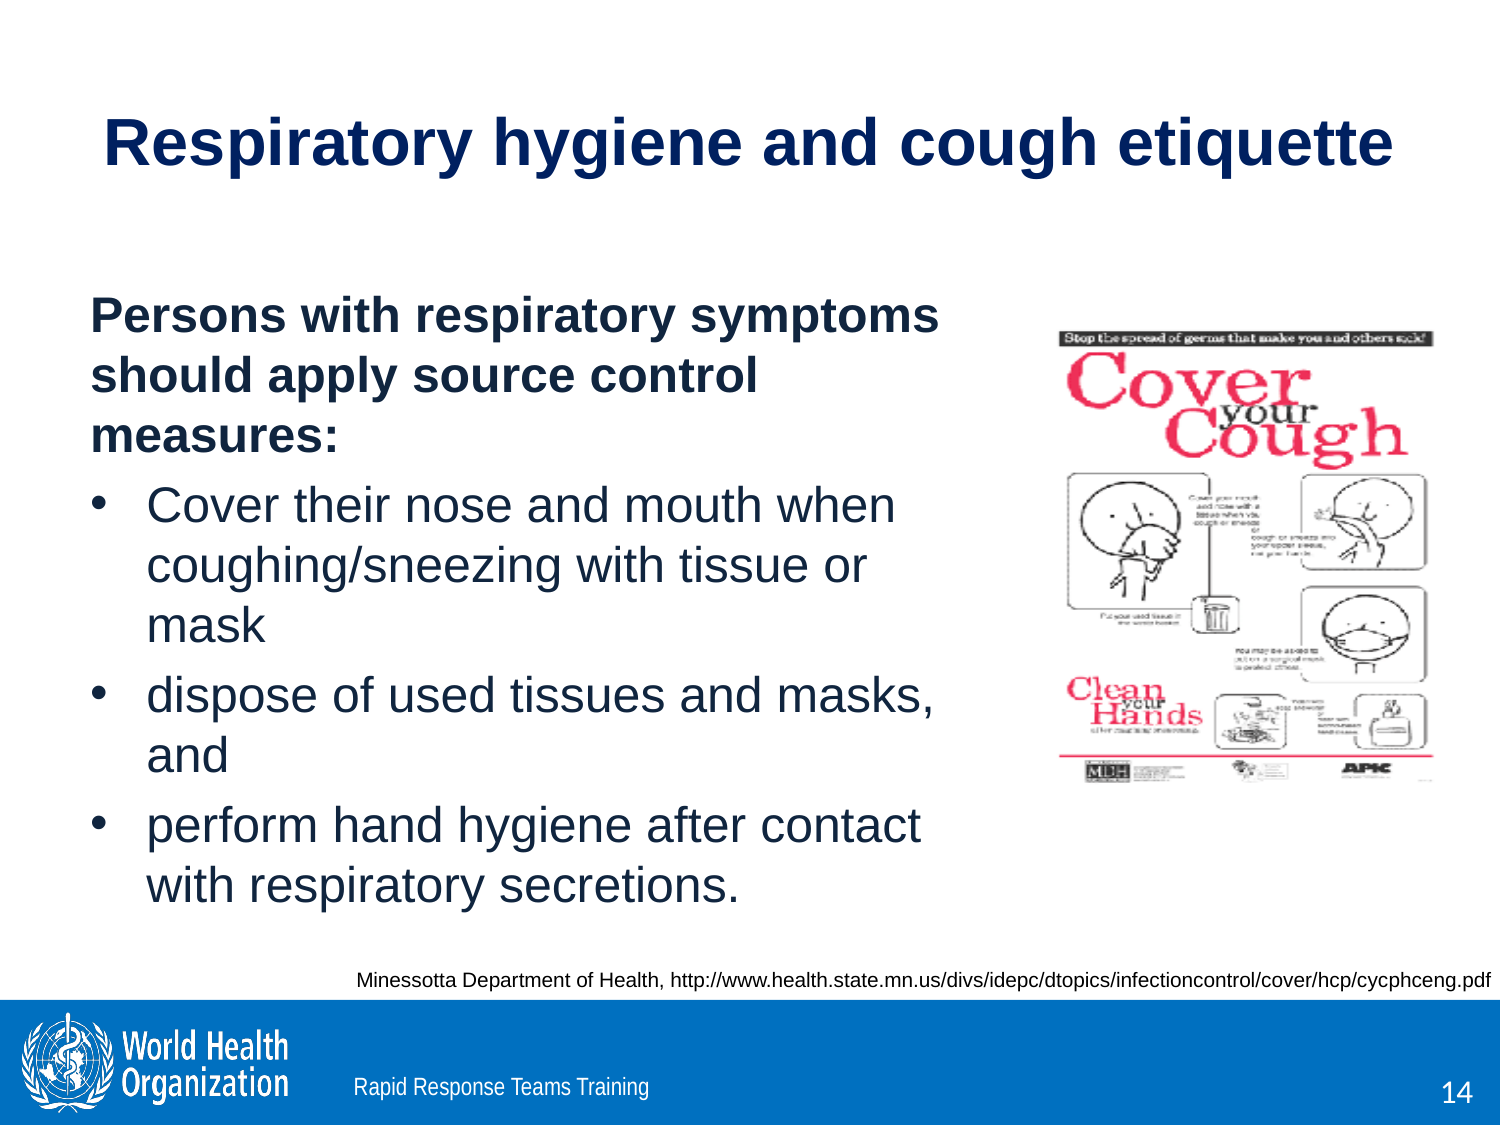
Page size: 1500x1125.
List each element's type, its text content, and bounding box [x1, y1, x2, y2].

text_box Minessotta Department of Health, http://www.health.state.mn.us/divs/idepc/dtopics/infectioncontrol/cover/hcp/cycphceng.pdf [341, 959, 1500, 999]
title Respiratory hygiene and cough etiquette [75, 45, 1425, 233]
picture [21, 1012, 288, 1113]
picture [1049, 324, 1442, 789]
list Persons with respiratory symptoms should apply source control measures: Cover their nose and mouth when coughing/sneezing with tissue or mask dispose of used tissues and masks, and perform hand hygiene after contact with respiratory secretions. [75, 275, 988, 1018]
